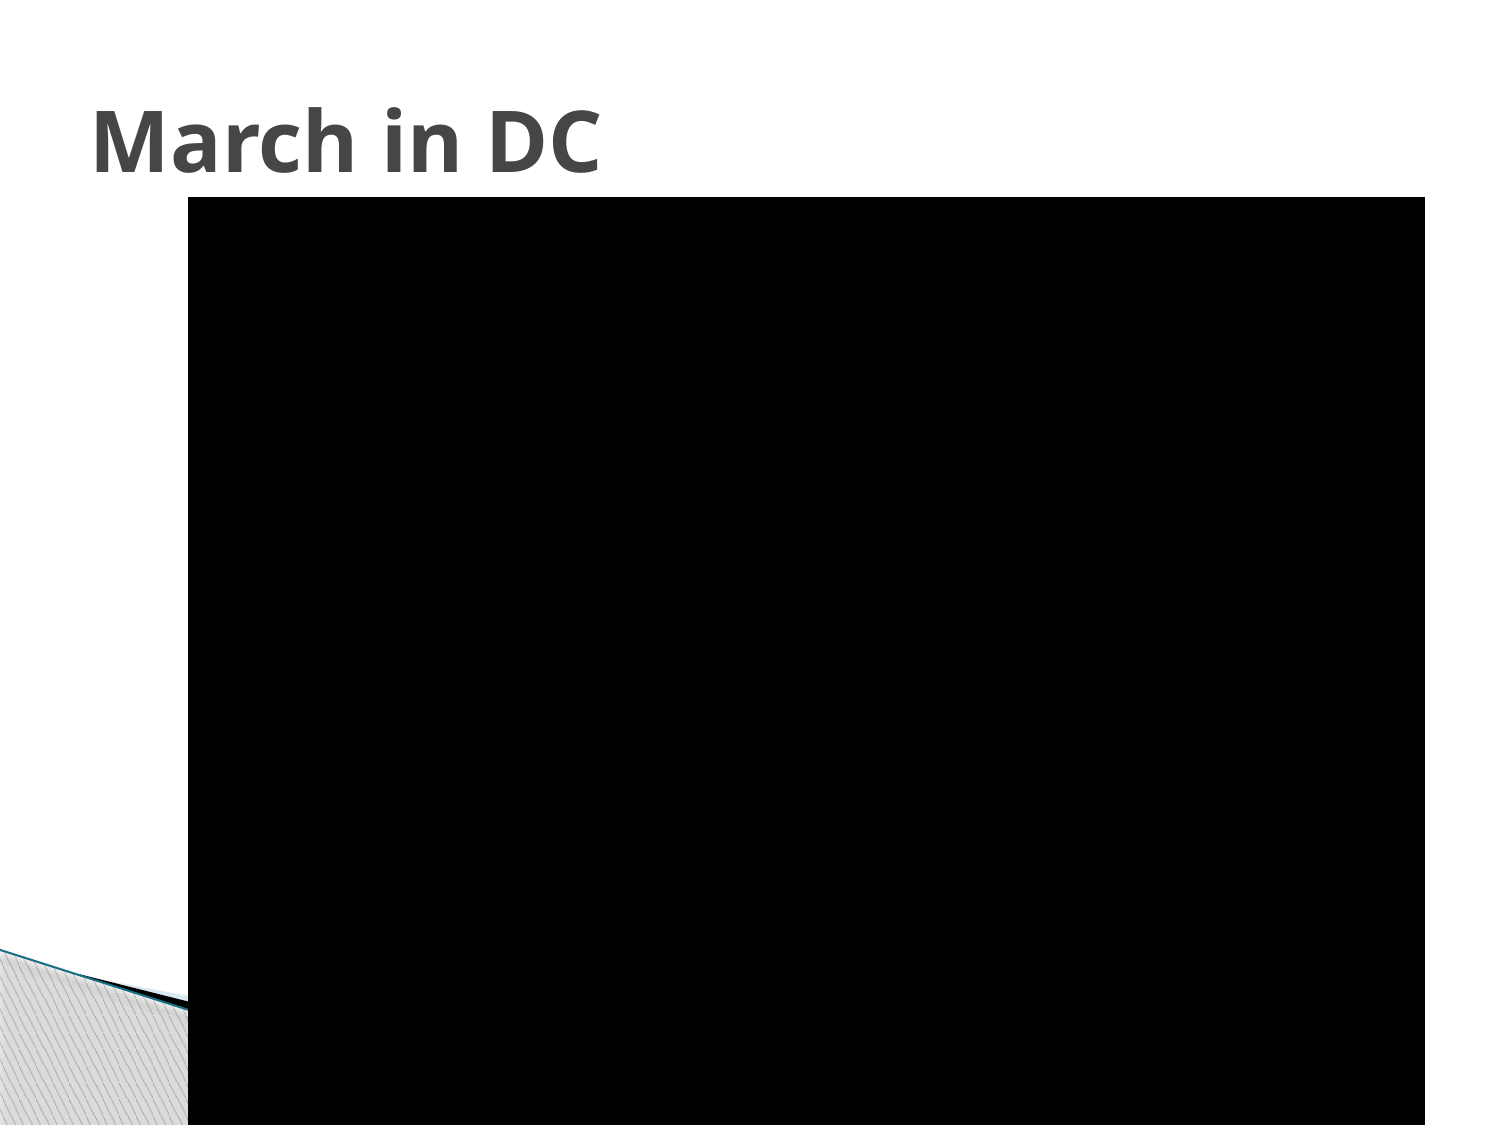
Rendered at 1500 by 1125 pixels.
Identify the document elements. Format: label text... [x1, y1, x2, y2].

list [187, 196, 1426, 1125]
title March in DC [75, 45, 1425, 233]
